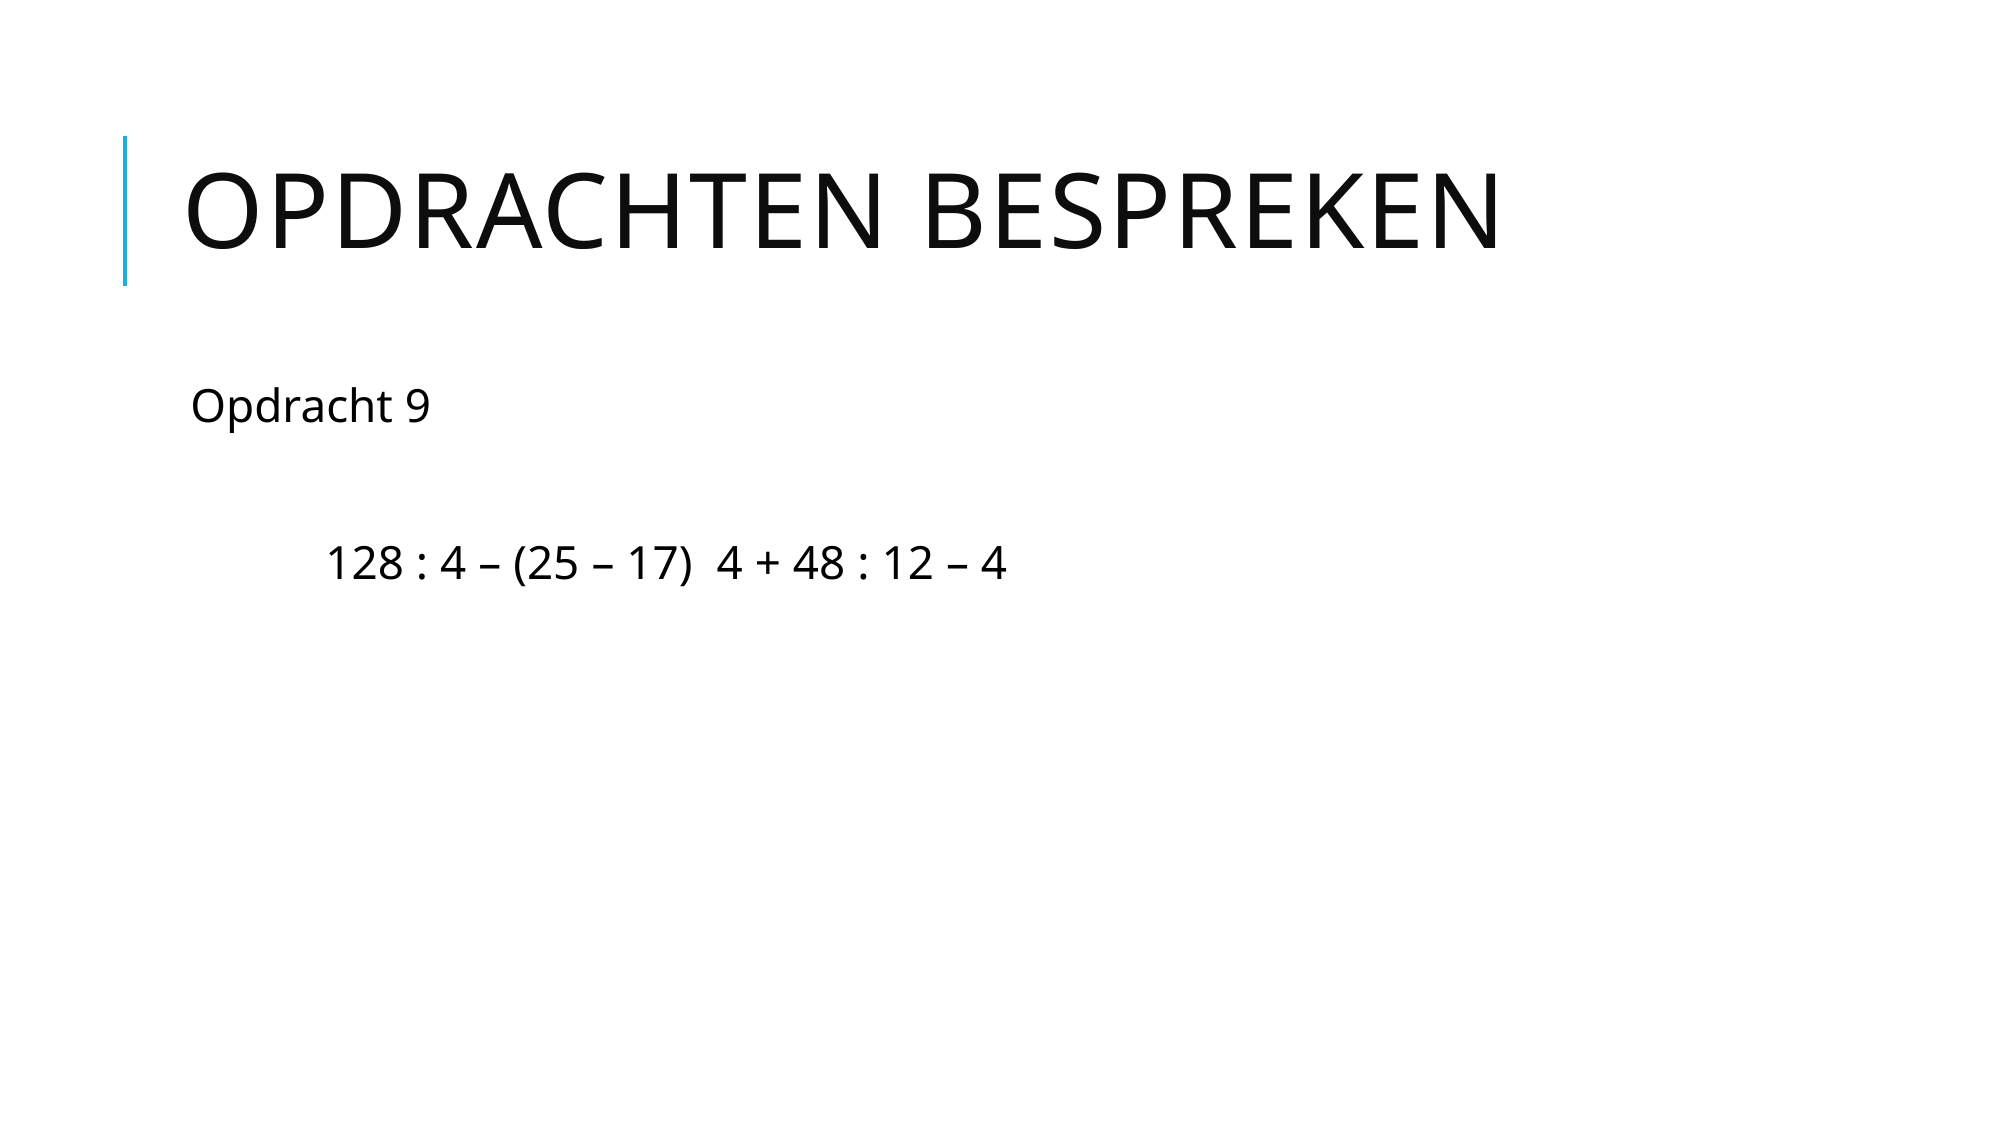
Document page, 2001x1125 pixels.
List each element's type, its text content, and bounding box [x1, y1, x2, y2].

title Opdrachten bespreken [168, 96, 1763, 342]
